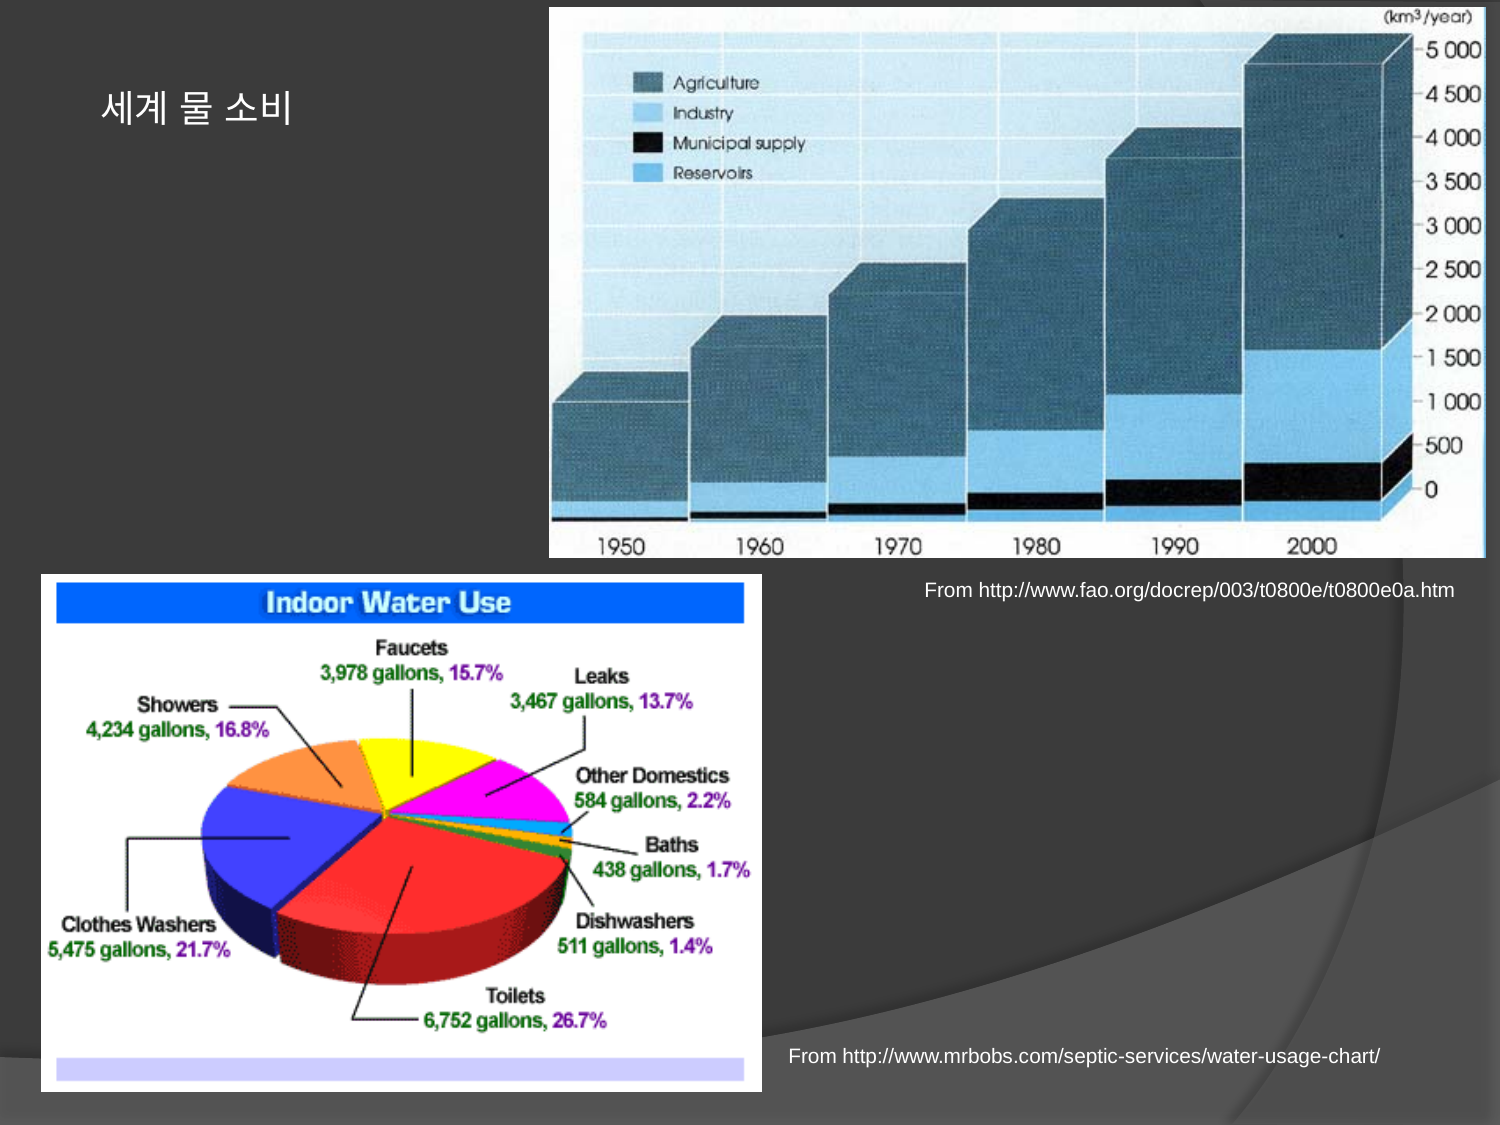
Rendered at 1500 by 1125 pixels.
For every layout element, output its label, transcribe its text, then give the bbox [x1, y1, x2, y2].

picture [41, 573, 762, 1092]
picture [548, 7, 1486, 558]
text_box From http://www.fao.org/docrep/003/t0800e/t0800e0a.htm [909, 569, 1500, 610]
text_box From http://www.mrbobs.com/septic-services/water-usage-chart/ [773, 1035, 1500, 1075]
text_box 세계 물 소비 [85, 78, 309, 138]
